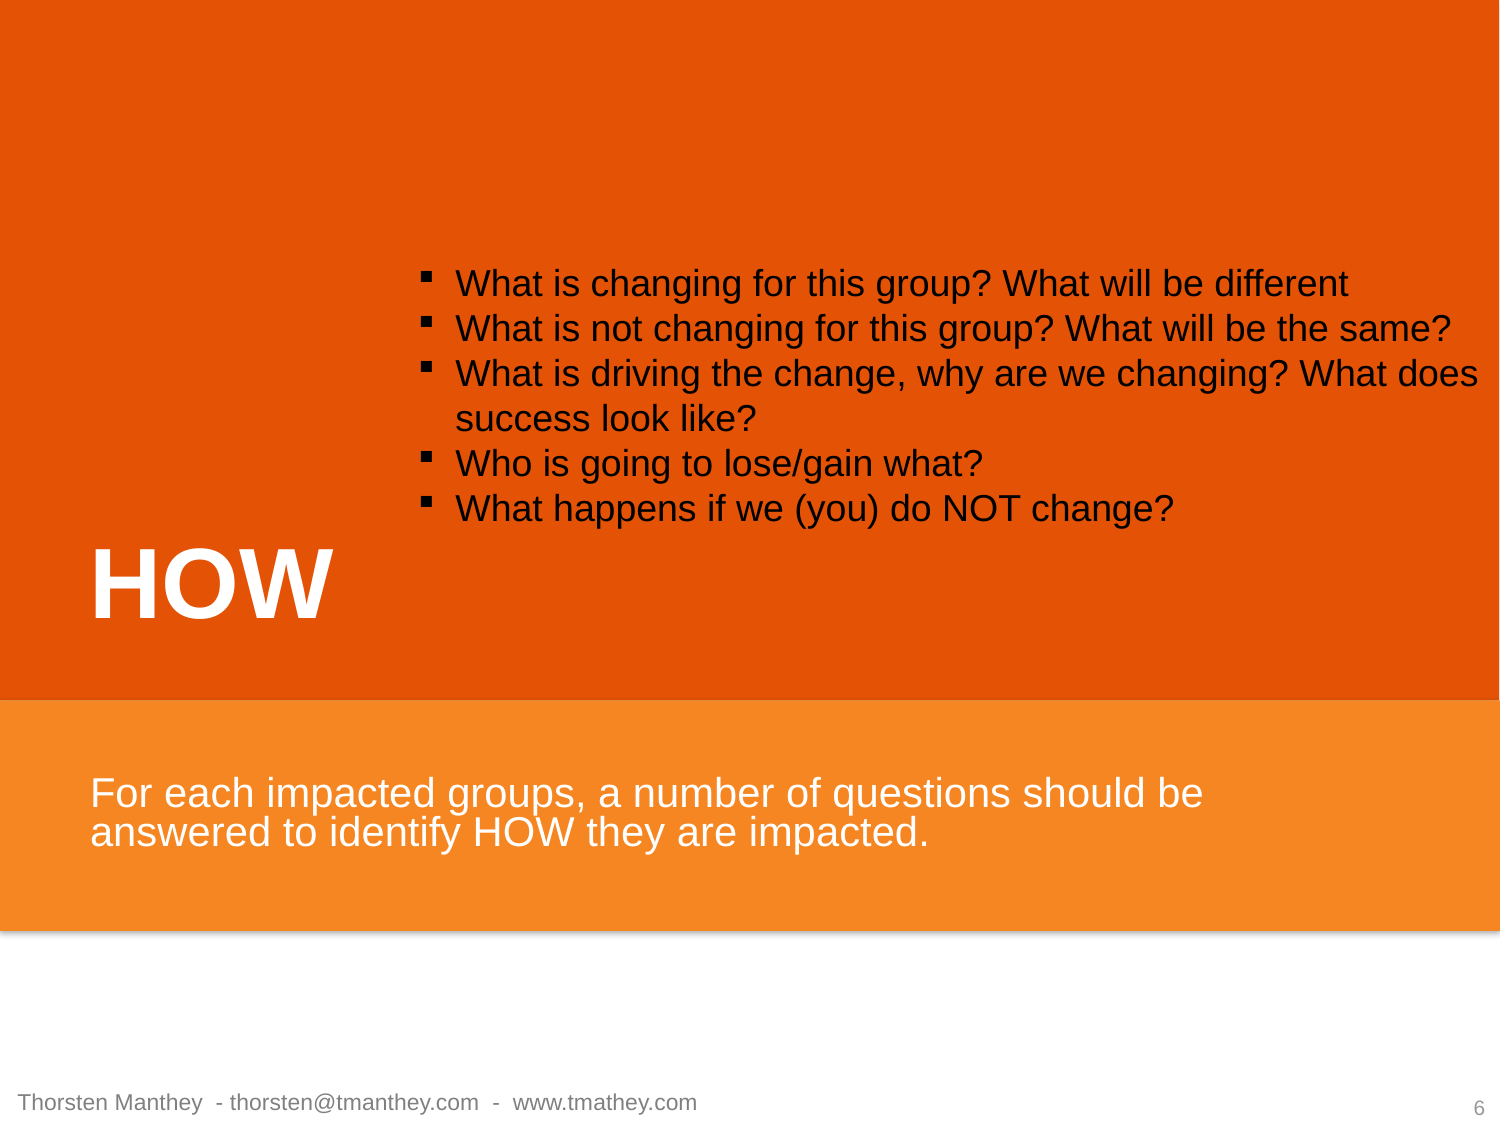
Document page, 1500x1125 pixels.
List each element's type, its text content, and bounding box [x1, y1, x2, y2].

title HOW [74, 488, 1500, 646]
subtitle For each impacted groups, a number of questions should be answered to identify HOW they are impacted. [74, 700, 1338, 932]
text_box What is changing for this group? What will be different What is not changing for this group? What will be the same? What is driving the change, why are we changing? What does success look like? Who is going to lose/gain what? What happens if we (you) do NOT change? [403, 251, 1500, 536]
slide_number 6 [1149, 1087, 1500, 1123]
text_box Thorsten Manthey - thorsten@tmanthey.com - www.tmathey.com [2, 1080, 714, 1123]
